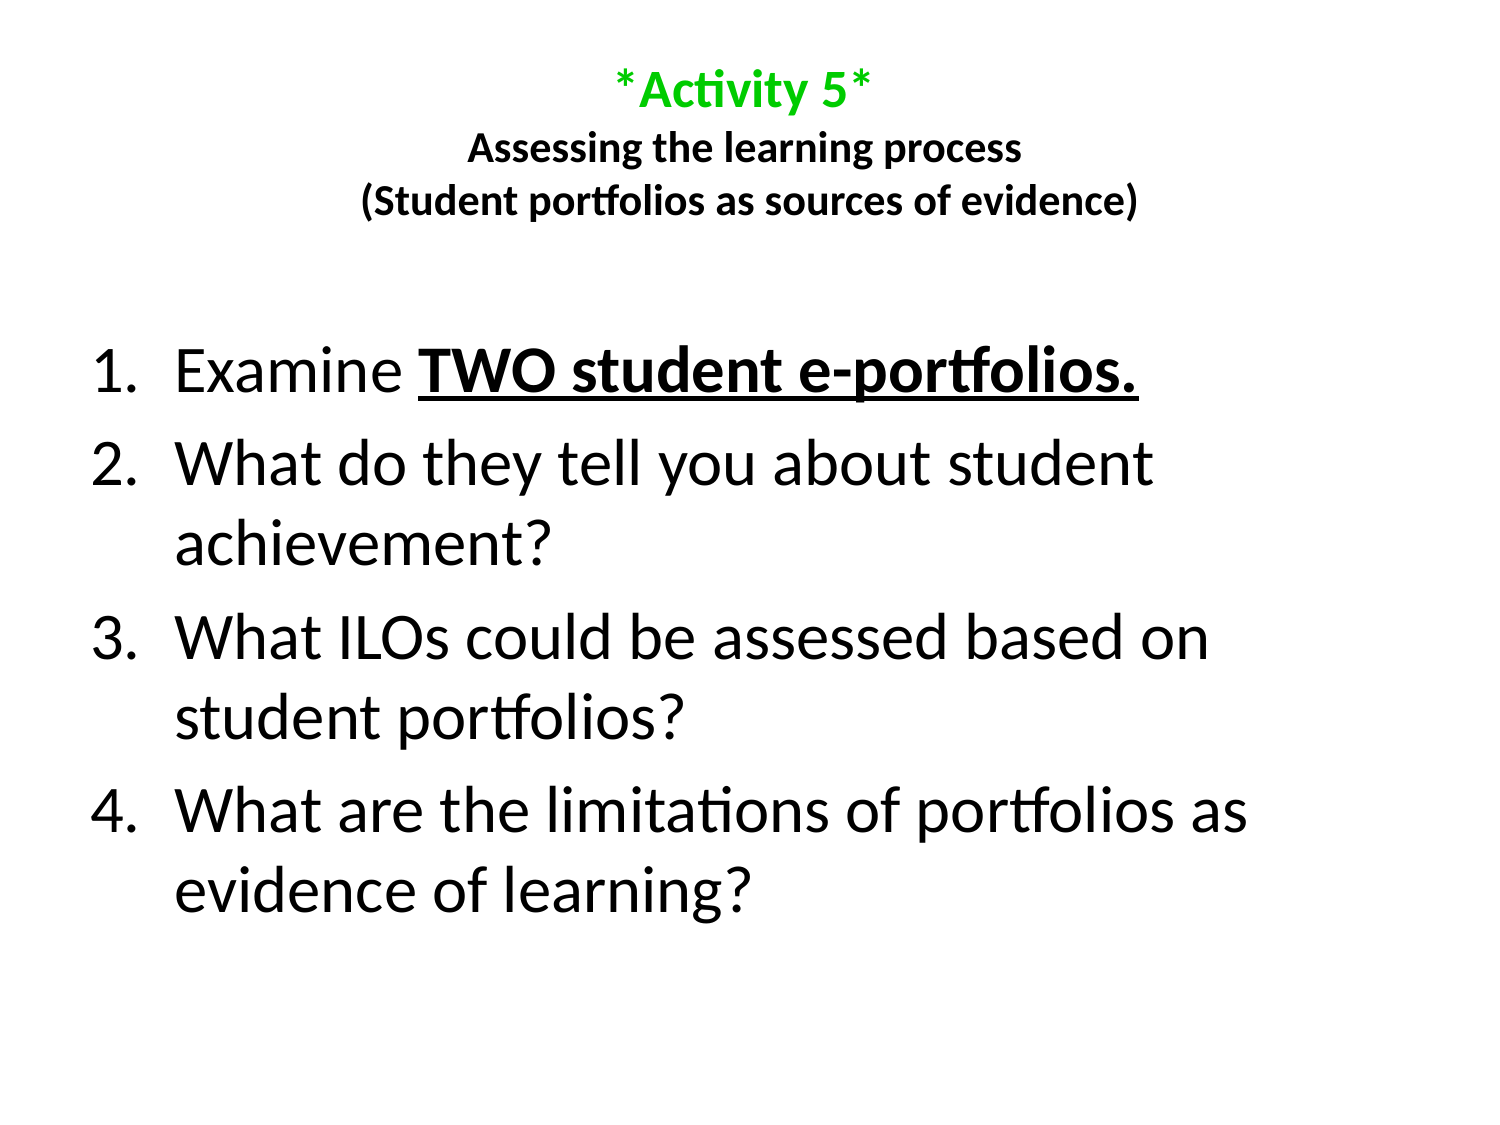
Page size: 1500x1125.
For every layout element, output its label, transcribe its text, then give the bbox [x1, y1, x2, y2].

title *Activity 5* Assessing the learning process (Student portfolios as sources of evidence) [75, 45, 1425, 233]
list Examine TWO student e-portfolios. What do they tell you about student achievement? What ILOs could be assessed based on student portfolios? What are the limitations of portfolios as evidence of learning? [75, 317, 1425, 1061]
